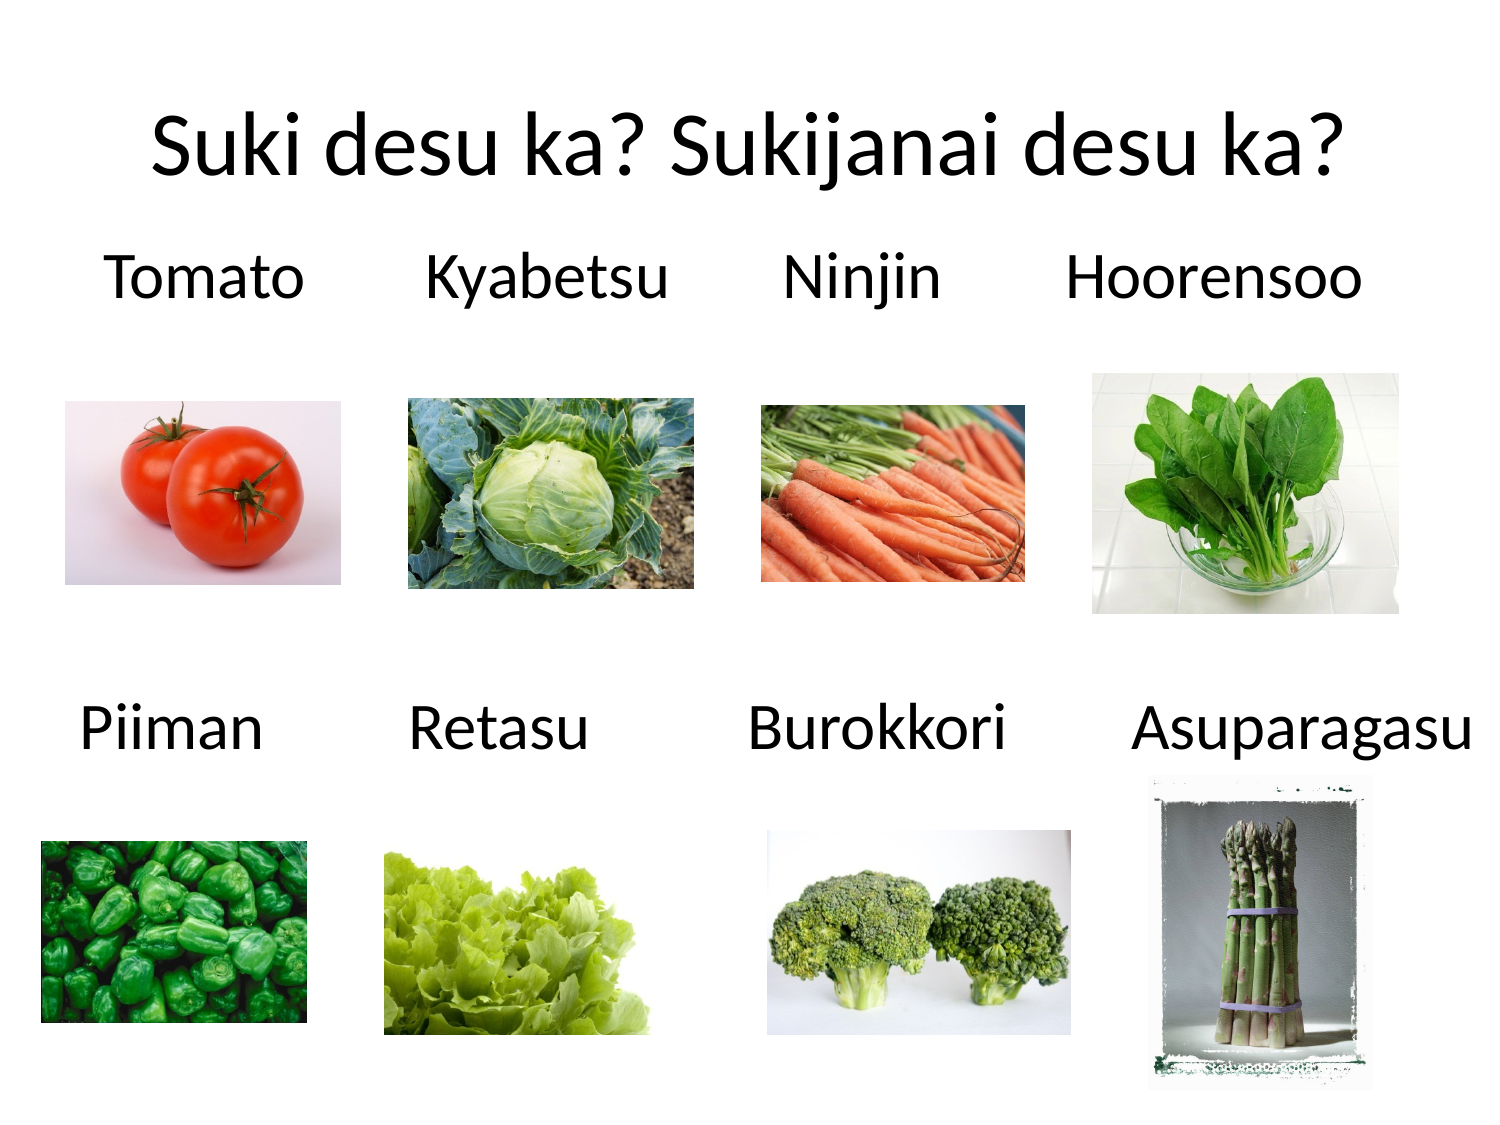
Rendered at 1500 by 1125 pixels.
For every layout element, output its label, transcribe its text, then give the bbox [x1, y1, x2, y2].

picture [40, 841, 307, 1024]
title Suki desu ka? Sukijanai desu ka? [75, 45, 1425, 233]
text_box Hoorensoo [1050, 233, 1408, 320]
picture [1092, 373, 1400, 614]
text_box Kyabetsu [411, 233, 708, 320]
picture [767, 829, 1071, 1035]
text_box Retasu [393, 675, 622, 771]
picture [408, 398, 694, 589]
picture [761, 405, 1025, 582]
text_box Ninjin [768, 233, 971, 320]
text_box Burokkori [732, 675, 1058, 771]
text_box Asuparagasu [1116, 675, 1500, 771]
text_box Tomato [88, 233, 340, 320]
picture [1147, 774, 1373, 1090]
picture [383, 830, 691, 1035]
picture [65, 401, 341, 586]
text_box Piiman [64, 675, 296, 771]
